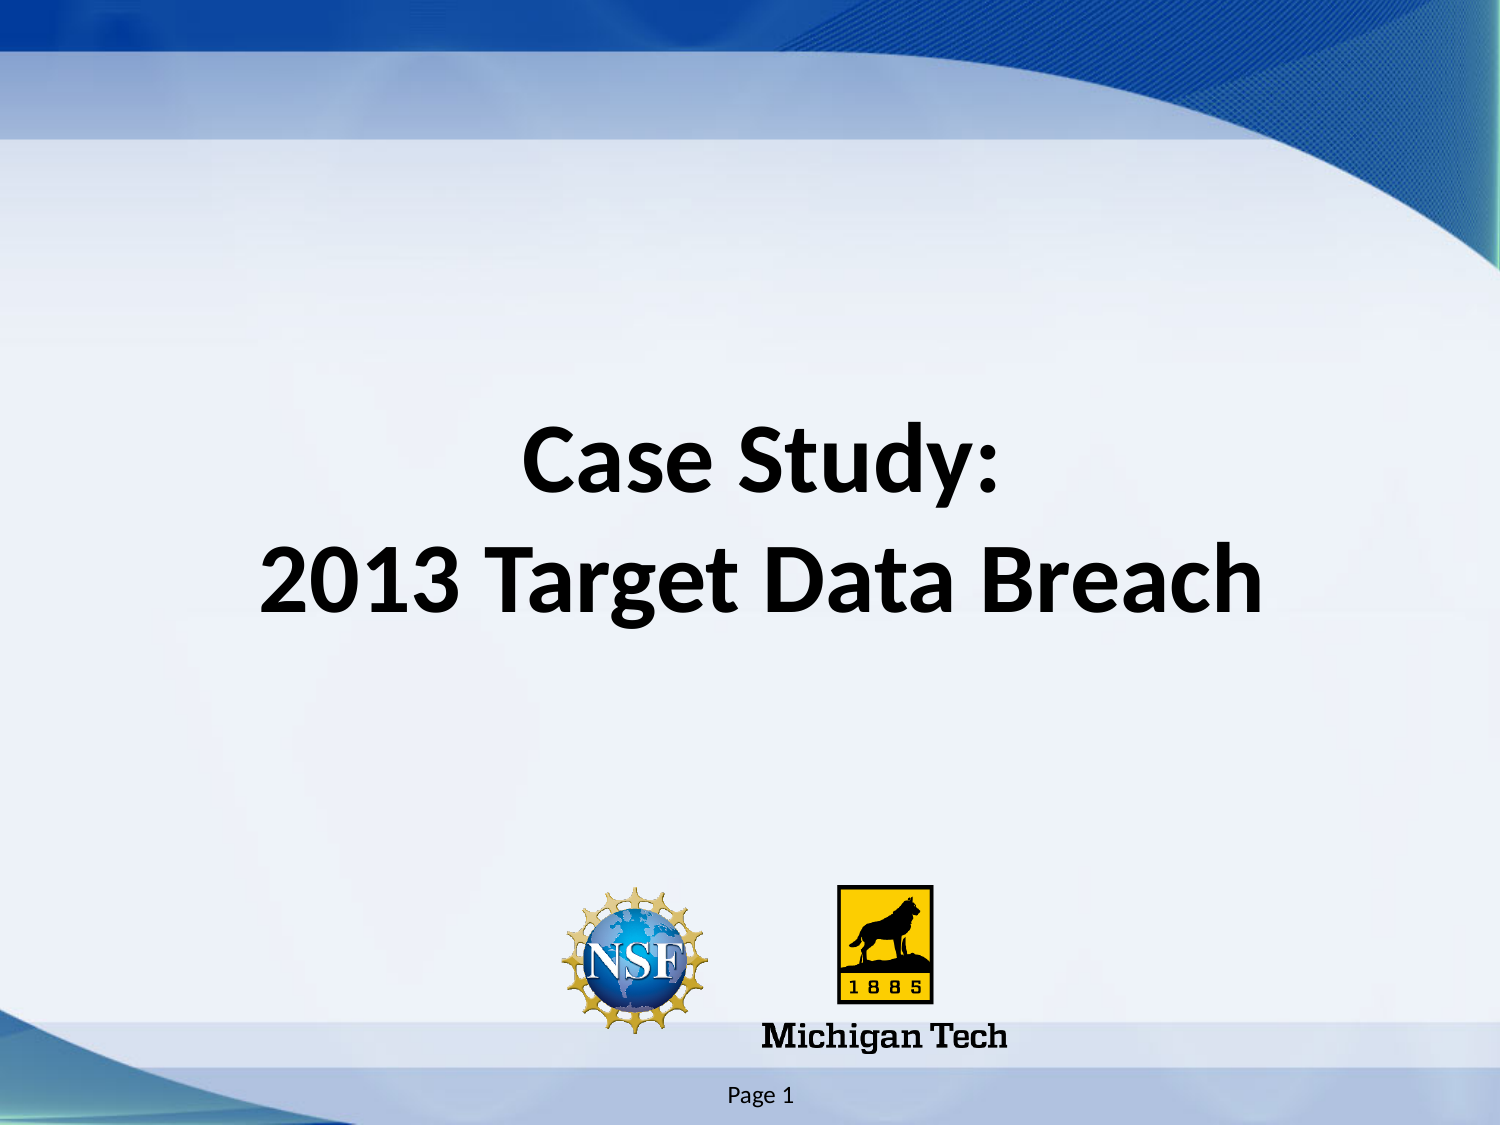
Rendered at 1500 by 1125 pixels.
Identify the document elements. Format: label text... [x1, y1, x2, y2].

title Case Study: 2013 Target Data Breach [125, 249, 1400, 776]
picture [0, 0, 1500, 1125]
